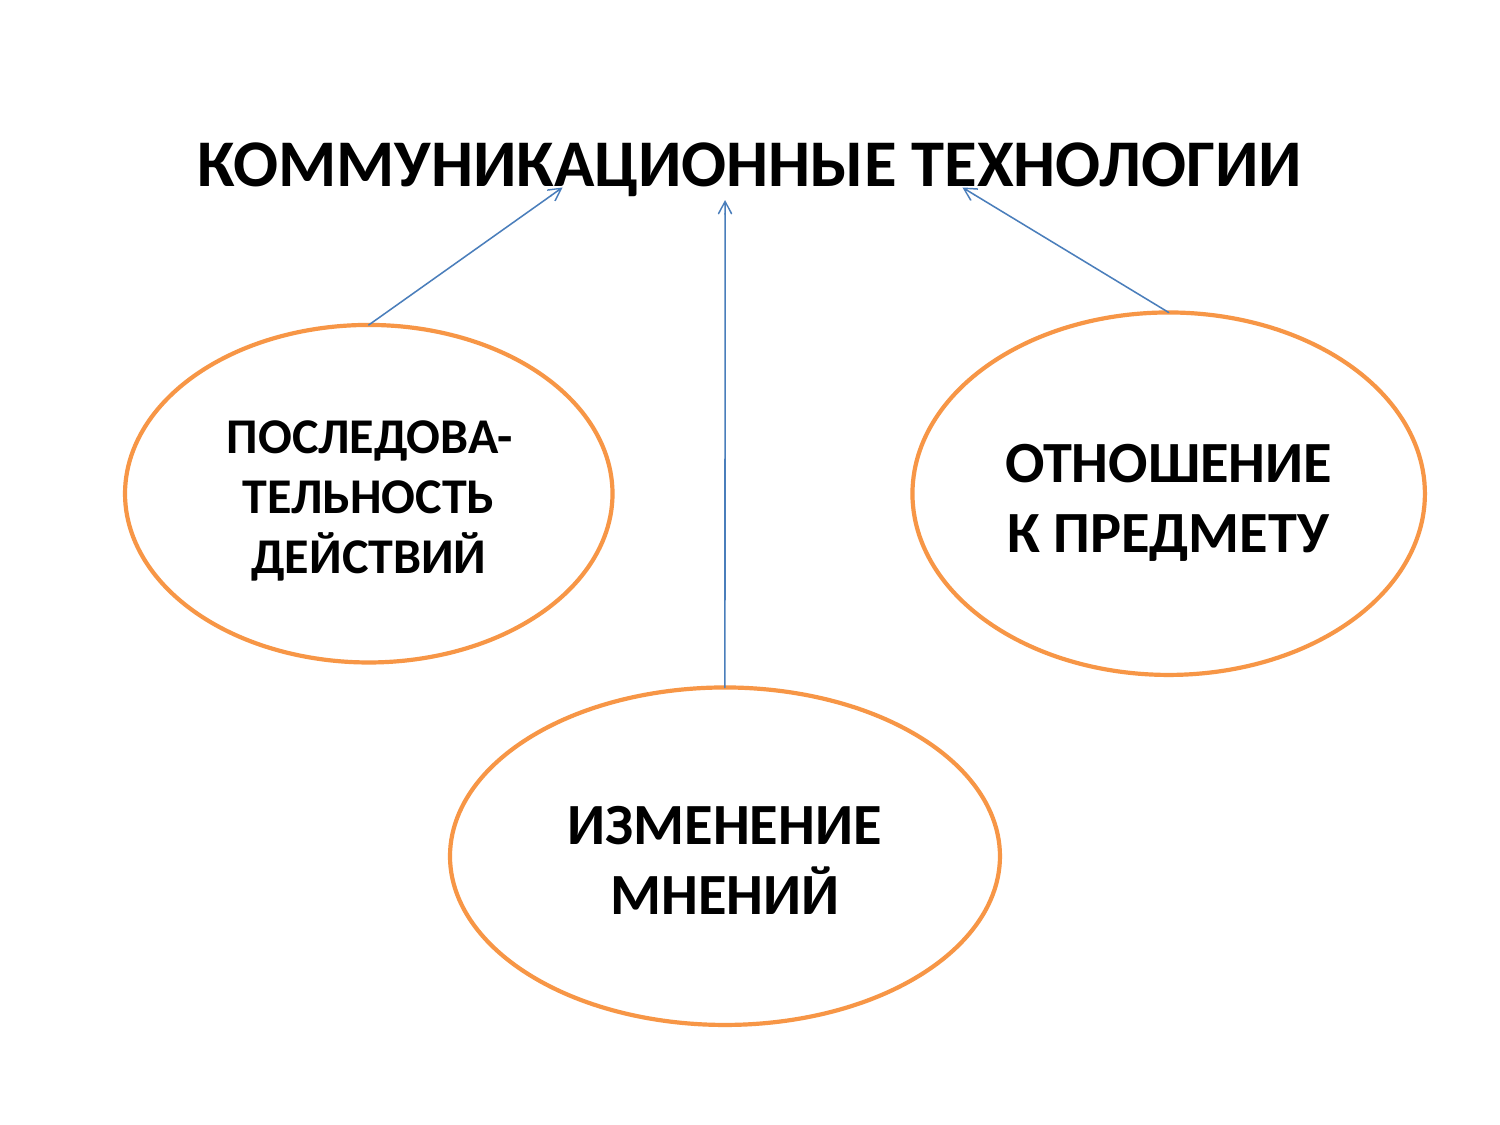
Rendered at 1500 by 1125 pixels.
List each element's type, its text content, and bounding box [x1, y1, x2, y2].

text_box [396, 159, 535, 354]
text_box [1002, 146, 1129, 354]
text_box ОТНОШЕНИЕ К ПРЕДМЕТУ [910, 310, 1428, 678]
text_box ПОСЛЕДОВА-ТЕЛЬНОСТЬ ДЕЙСТВИЙ [122, 322, 615, 665]
list КОММУНИКАЦИОННЫЕ ТЕХНОЛОГИИ [75, 112, 1425, 1005]
text_box ИЗМЕНЕНИЕ МНЕНИЙ [447, 685, 1003, 1028]
